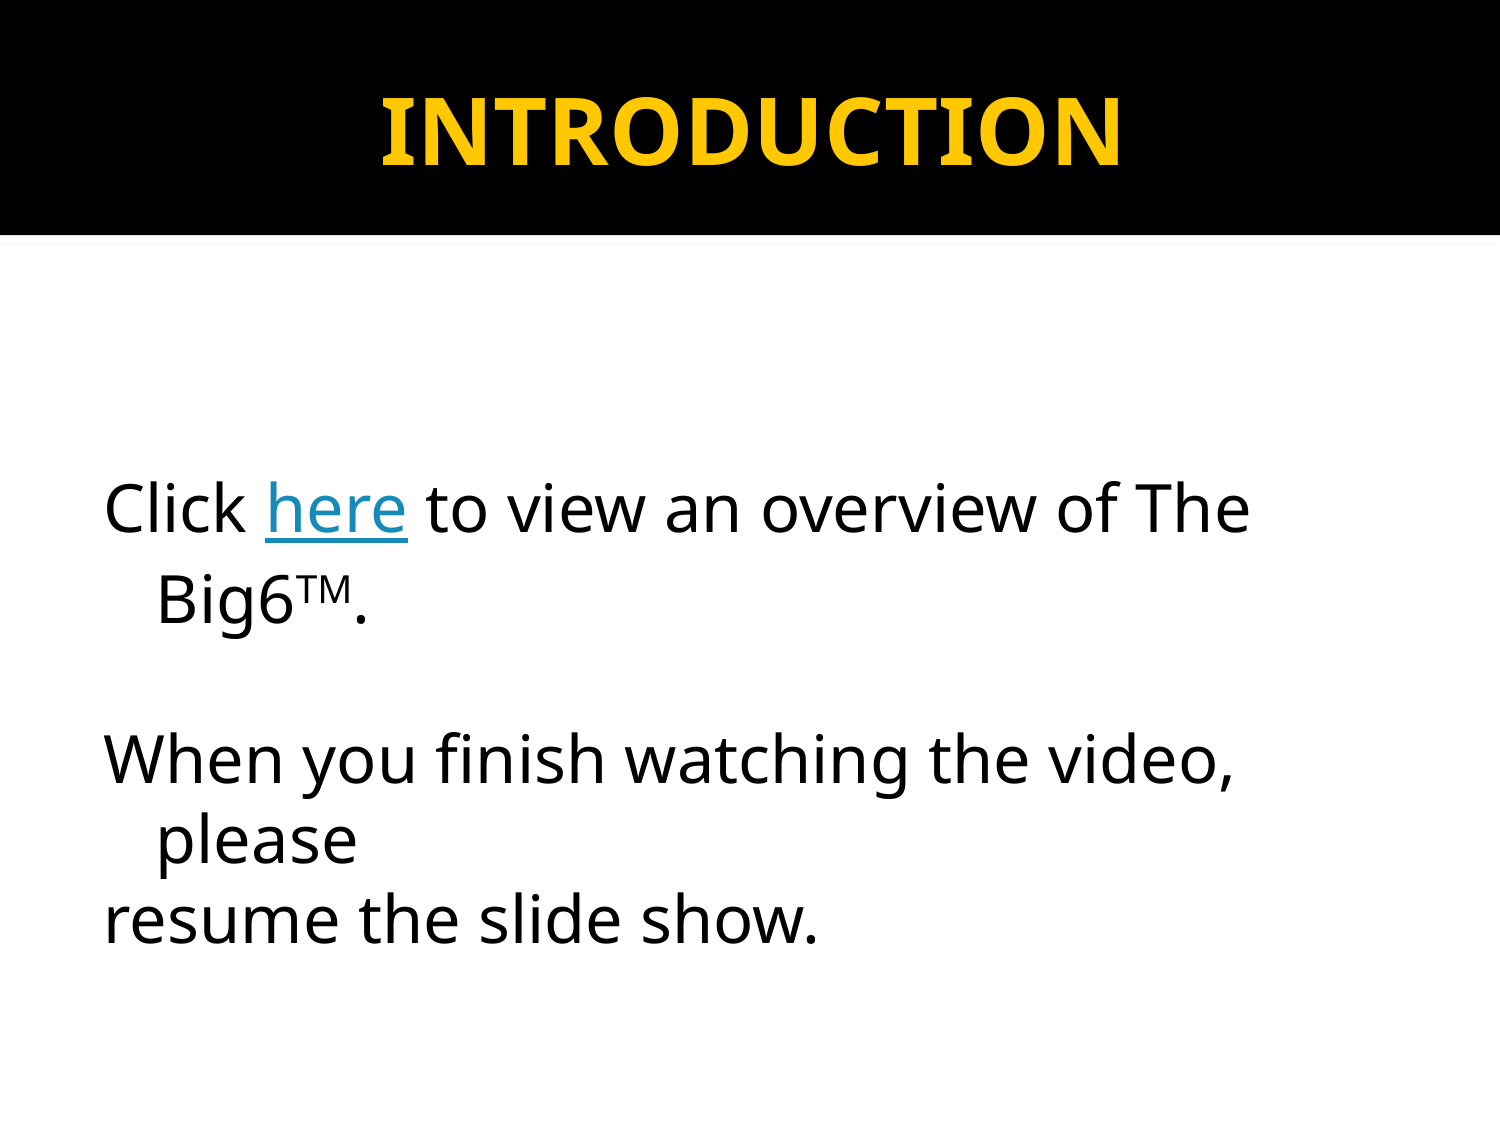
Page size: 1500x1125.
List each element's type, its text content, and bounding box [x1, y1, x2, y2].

list Click here to view an overview of The Big6TM. When you finish watching the video, please resume the slide show. [74, 290, 1426, 1051]
title INTRODUCTION [75, 25, 1425, 231]
